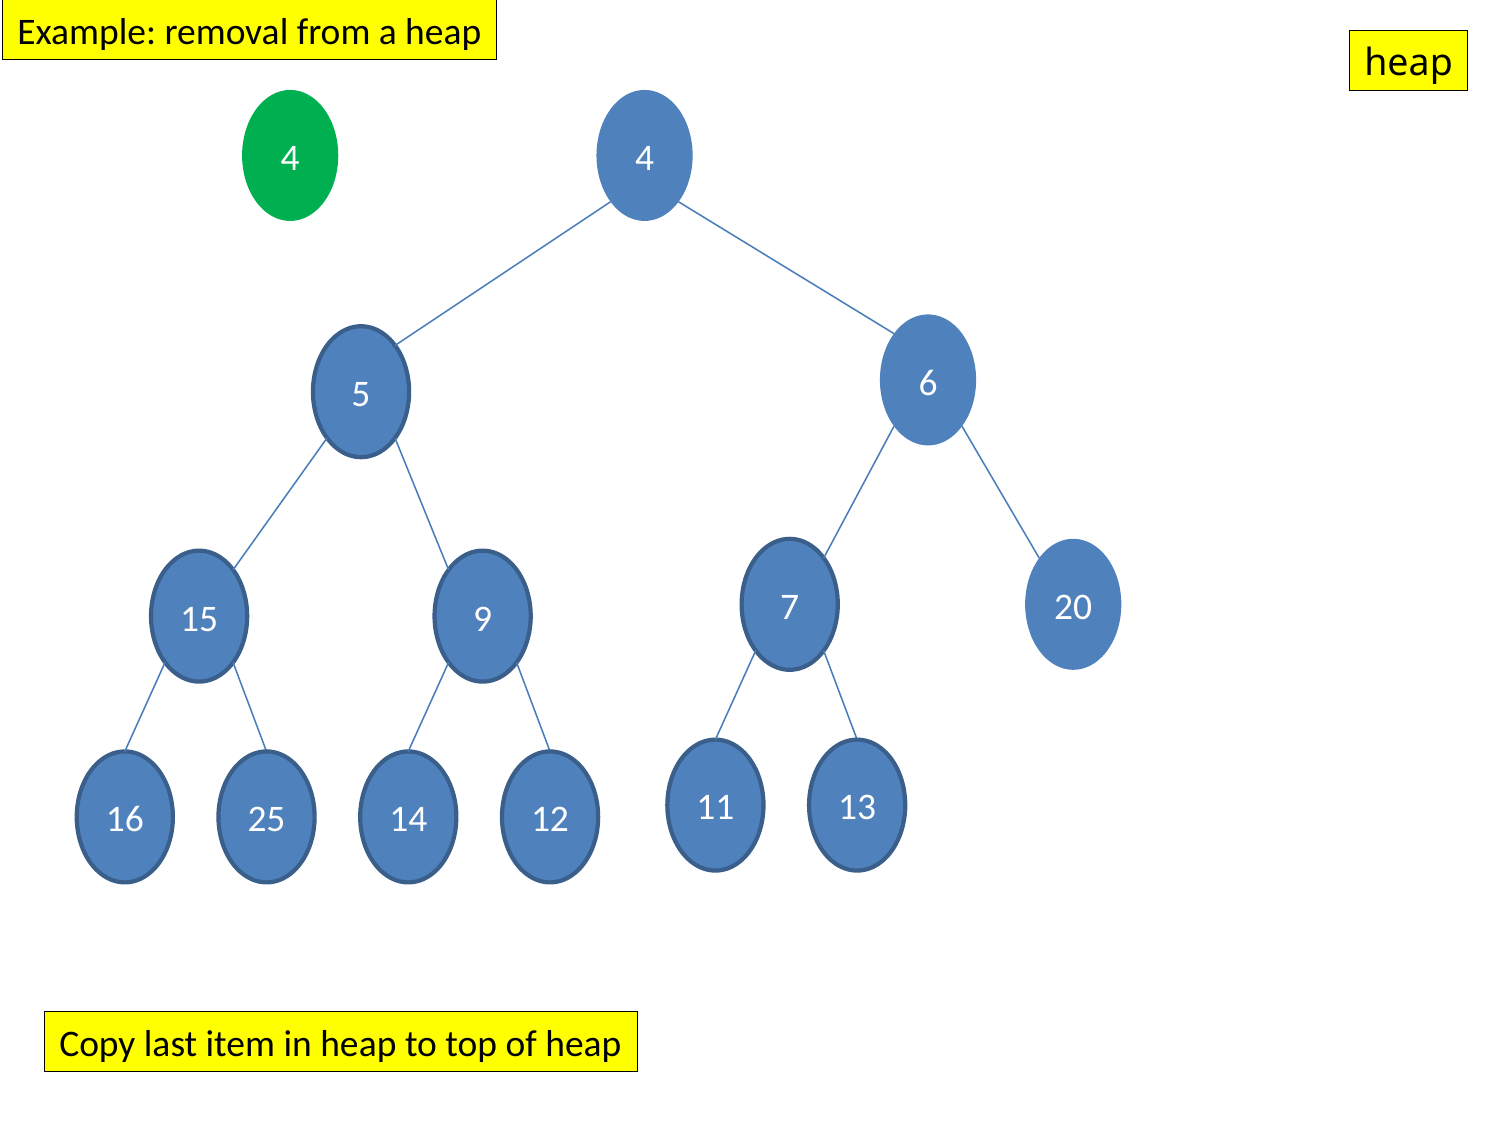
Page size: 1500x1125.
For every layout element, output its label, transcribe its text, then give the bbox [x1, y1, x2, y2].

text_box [76, 550, 315, 883]
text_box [394, 437, 449, 571]
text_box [359, 550, 599, 883]
text_box 6 [877, 312, 979, 448]
text_box heap [1349, 30, 1468, 91]
text_box 4 [594, 87, 695, 224]
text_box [394, 201, 611, 346]
text_box 5 [310, 324, 412, 460]
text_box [678, 201, 895, 334]
text_box Example: removal from a heap [2, 0, 497, 60]
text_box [961, 425, 1040, 559]
text_box Copy last item in heap to top of heap [44, 1011, 638, 1072]
text_box 4 [239, 87, 341, 224]
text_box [232, 437, 328, 571]
text_box 20 [1023, 536, 1124, 672]
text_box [823, 425, 895, 559]
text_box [666, 538, 906, 871]
